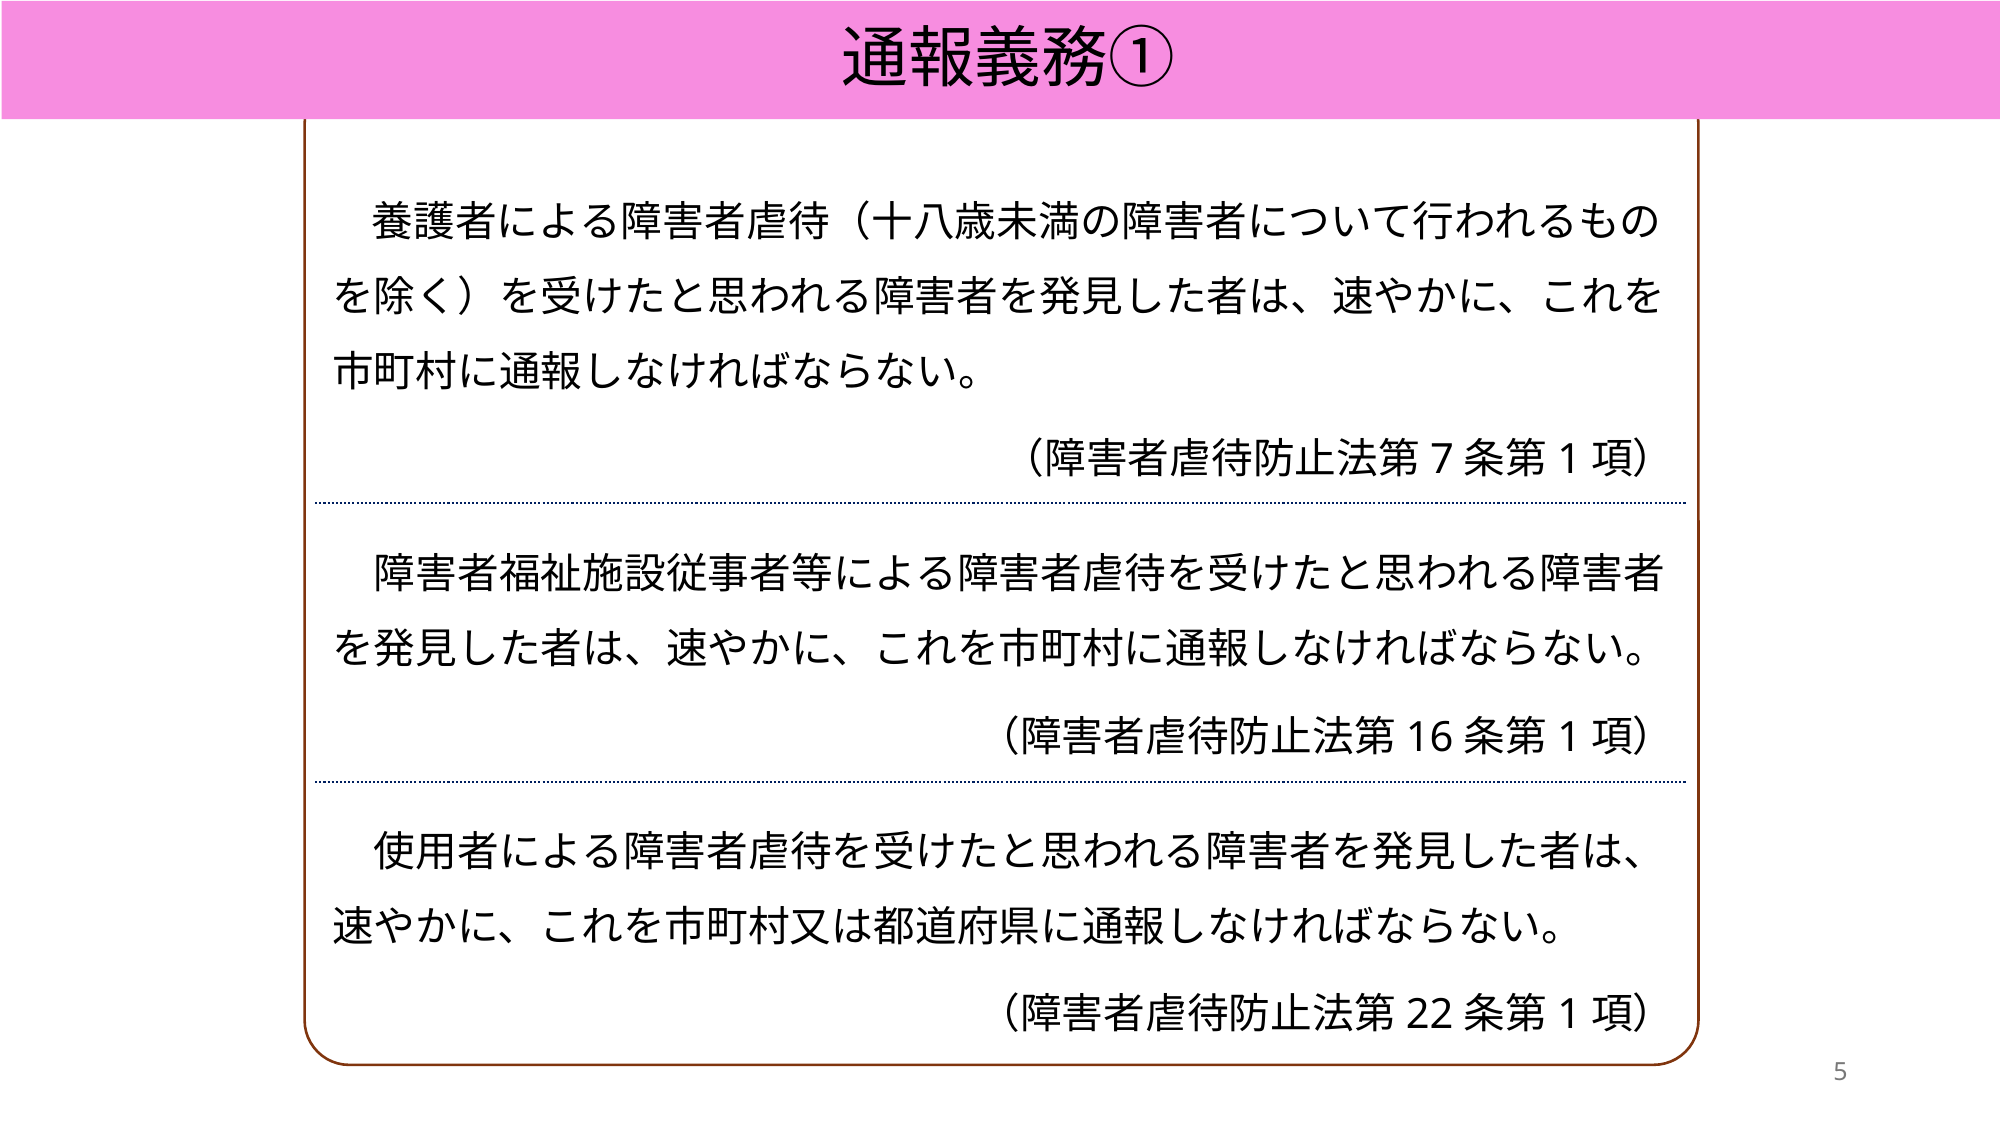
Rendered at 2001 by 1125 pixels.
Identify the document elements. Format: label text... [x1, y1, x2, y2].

text_box 養護者による障害者虐待（十八歳未満の障害者について行われるものを除く）を受けたと思われる障害者を発見した者は、速やかに、これを市町村に通報しなければならない。 （障害者虐待防止法第7条第1項） 障害者福祉施設従事者等による障害者虐待を受けたと思われる障害者を発見した者は、速やかに、これを市町村に通報しなければならない。 （障害者虐待防止法第16条第1項） 使用者による障害者虐待を受けたと思われる障害者を発見した者は、速やかに、これを市町村又は都道府県に通報しなければならない。 （障害者虐待防止法第22条第1項） [292, 161, 1690, 1059]
text_box [324, 1059, 1412, 1067]
text_box [303, 120, 1701, 1042]
text_box 通報義務① [1, 0, 2000, 120]
slide_number 5 [1412, 1042, 1863, 1103]
